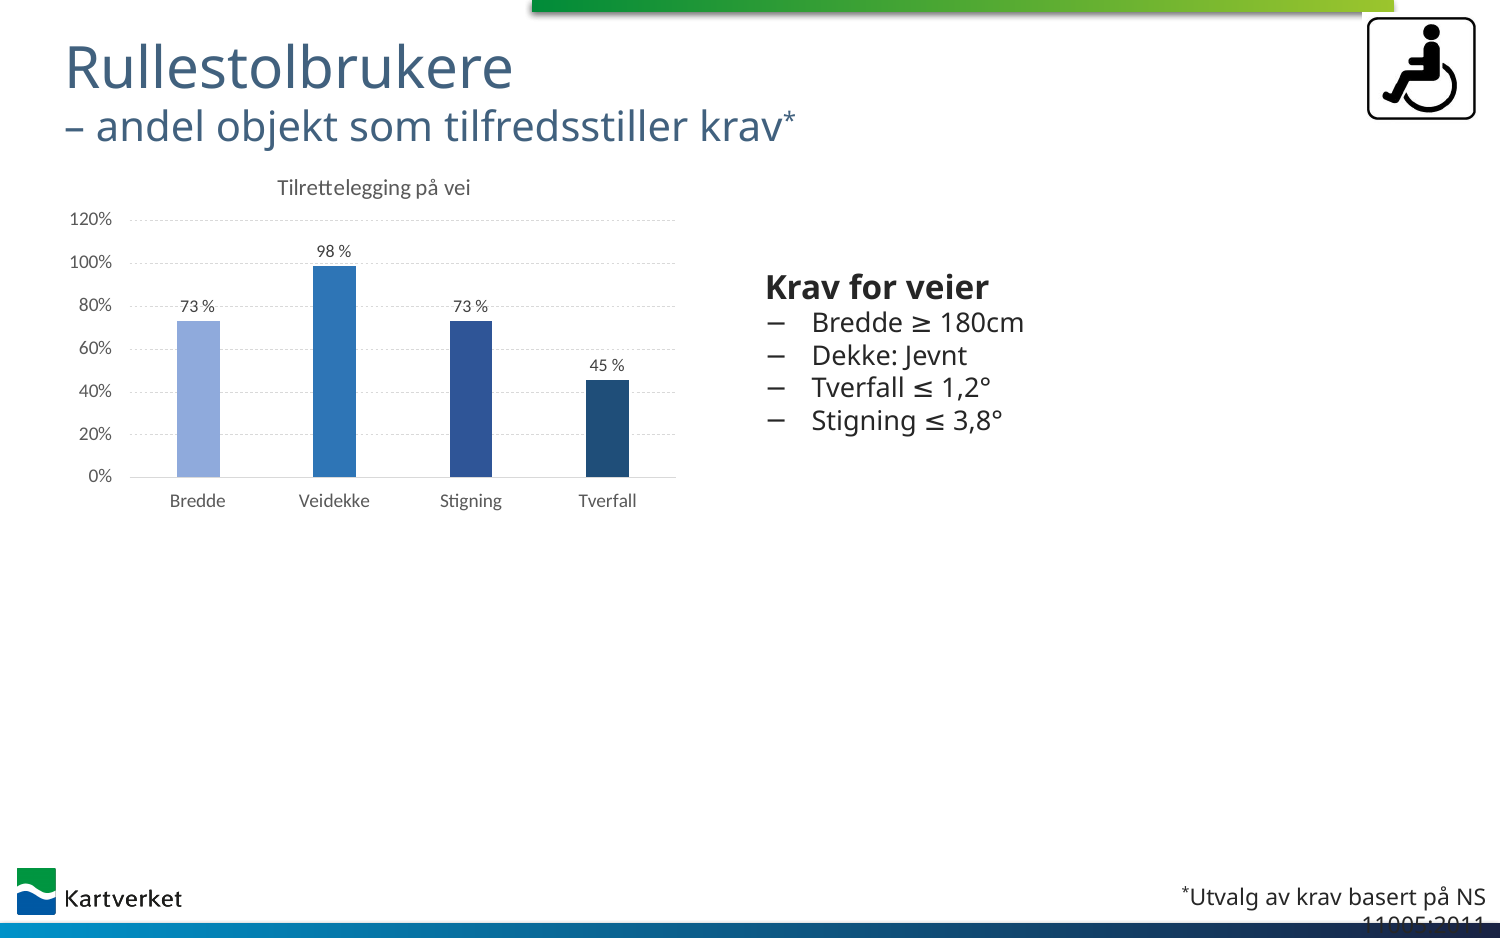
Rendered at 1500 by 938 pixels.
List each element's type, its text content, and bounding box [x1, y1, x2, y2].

text_box Krav for veier Bredde ≥ 180cm Dekke: Jevnt Tverfall ≤ 1,2° Stigning ≤ 3,8° [750, 258, 1234, 444]
text_box Rullestolbrukere – andel objekt som tilfredsstiller krav* [49, 25, 1431, 158]
picture [62, 166, 687, 519]
text_box *Utvalg av krav basert på NS 11005:2011 [1068, 873, 1500, 938]
picture [1362, 12, 1481, 126]
